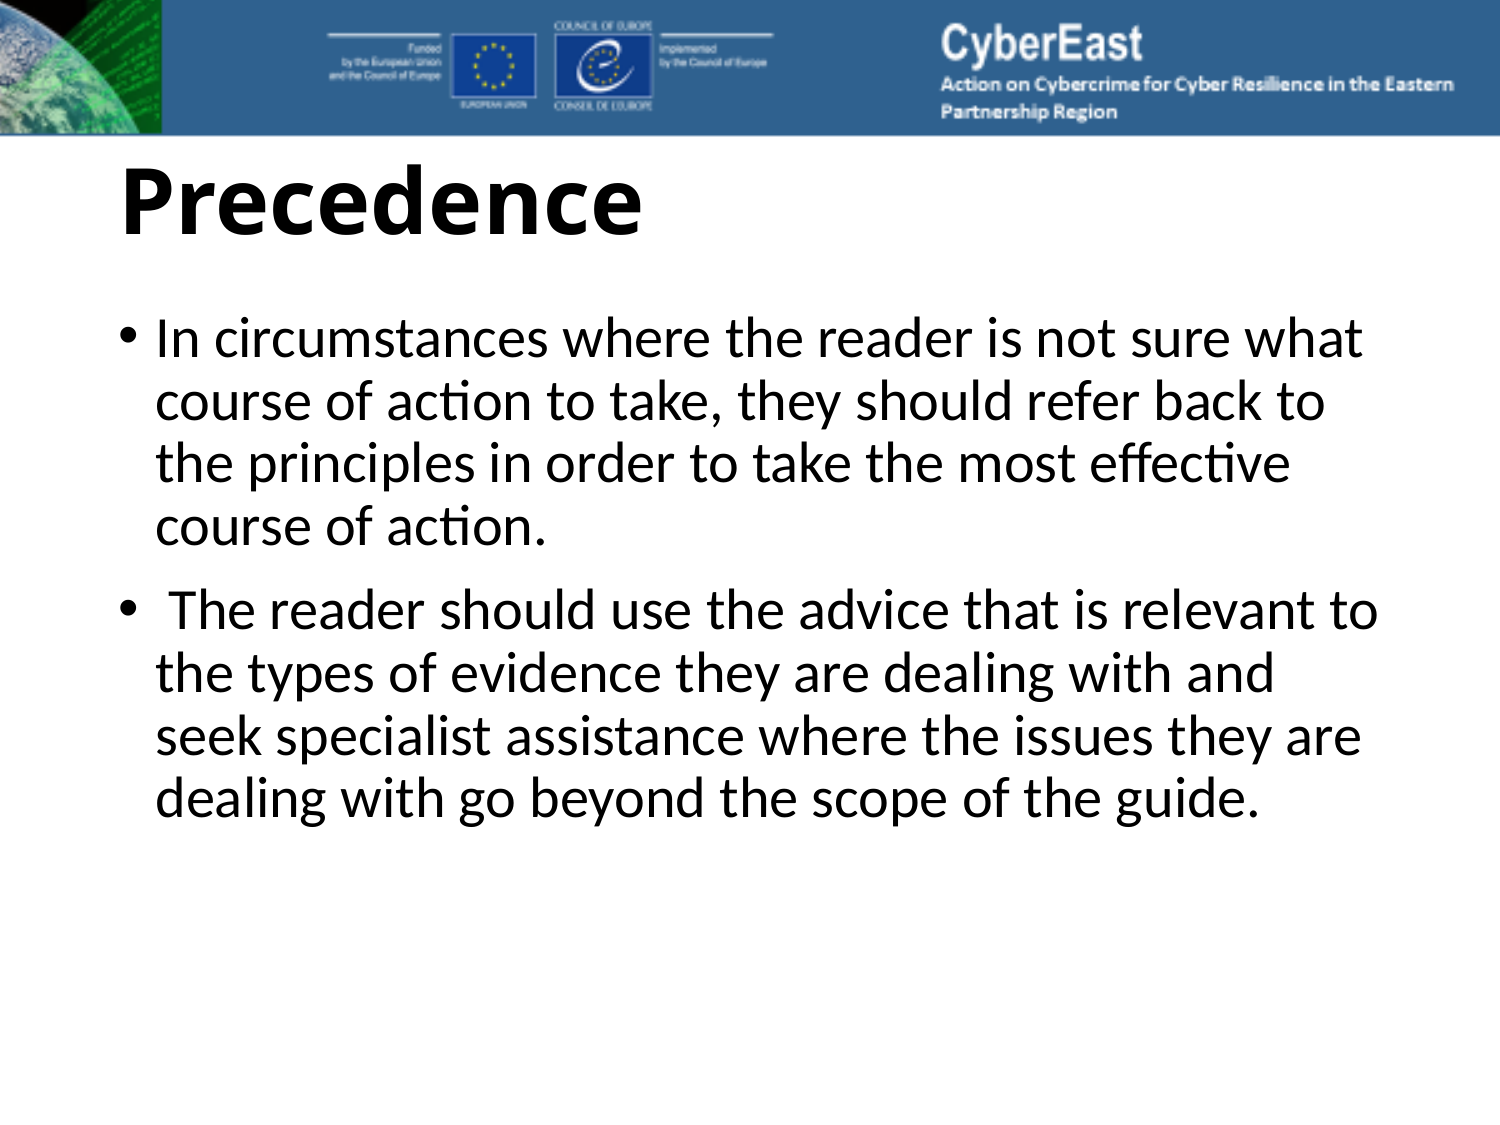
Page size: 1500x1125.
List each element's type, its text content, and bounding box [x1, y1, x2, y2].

list In circumstances where the reader is not sure what course of action to take, they should refer back to the principles in order to take the most effective course of action. The reader should use the advice that is relevant to the types of evidence they are dealing with and seek specialist assistance where the issues they are dealing with go beyond the scope of the guide. [103, 299, 1397, 1014]
picture [0, 0, 1500, 1125]
title Precedence [103, 59, 1397, 299]
